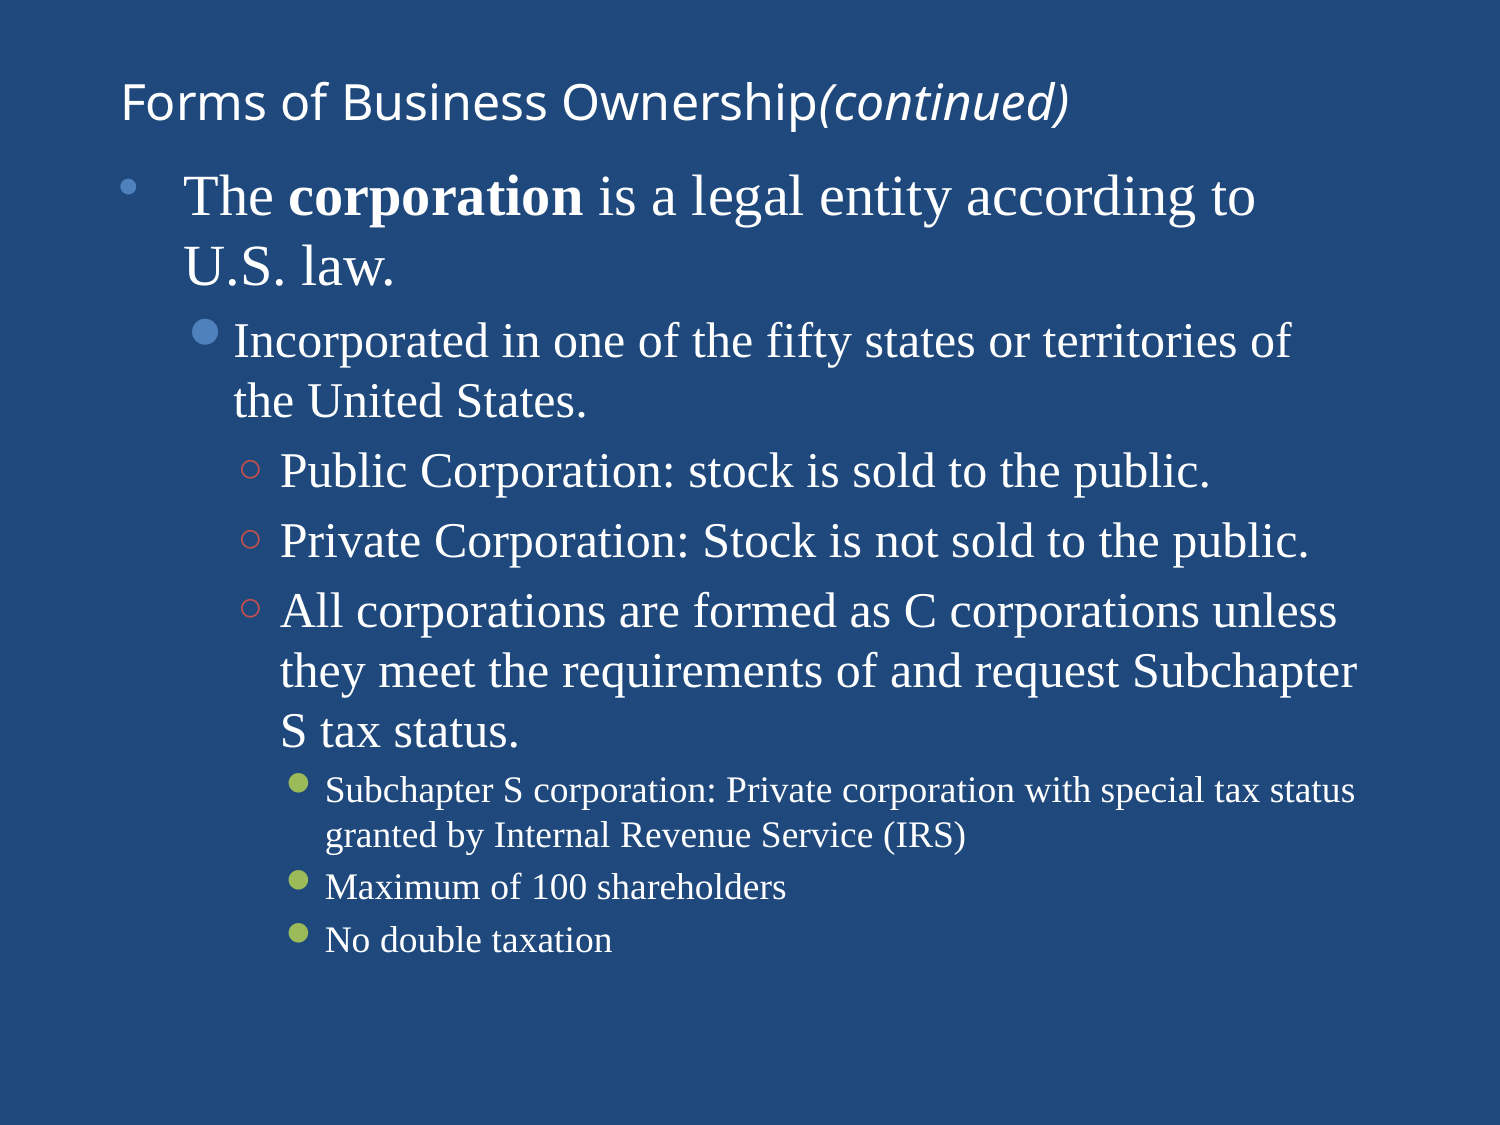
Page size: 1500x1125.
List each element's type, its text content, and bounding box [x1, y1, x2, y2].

title Forms of Business Ownership(continued) [112, 37, 1388, 163]
list The corporation is a legal entity according to U.S. law. Incorporated in one of the fifty states or territories of the United States. Public Corporation: stock is sold to the public. Private Corporation: Stock is not sold to the public. All corporations are formed as C corporations unless they meet the requirements of and request Subchapter S tax status. Subchapter S corporation: Private corporation with special tax status granted by Internal Revenue Service (IRS) Maximum of 100 shareholders No double taxation [99, 149, 1375, 813]
